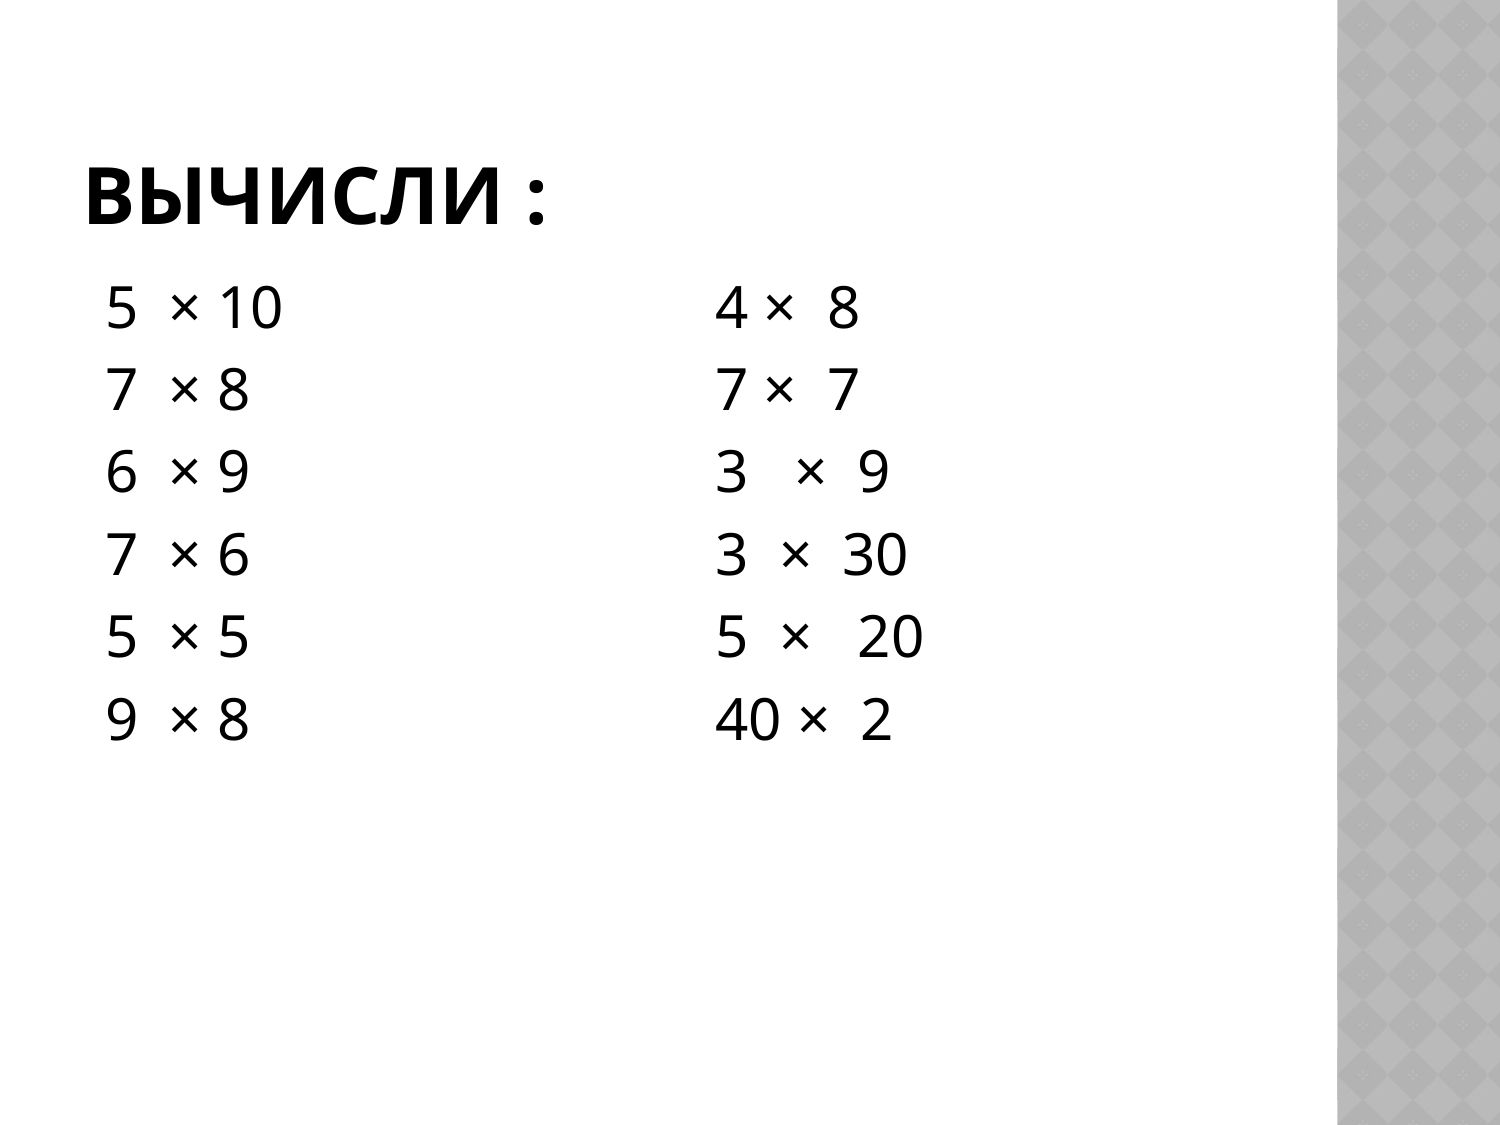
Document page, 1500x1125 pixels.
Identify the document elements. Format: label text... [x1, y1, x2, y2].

list 4 × 8 7 × 7 3 × 9 3 × 30 5 × 20 40 × 2 [685, 262, 1263, 1005]
list 5 × 10 7 × 8 6 × 9 7 × 6 5 × 5 9 × 8 [75, 262, 653, 1005]
title Вычисли : [75, 52, 1263, 240]
